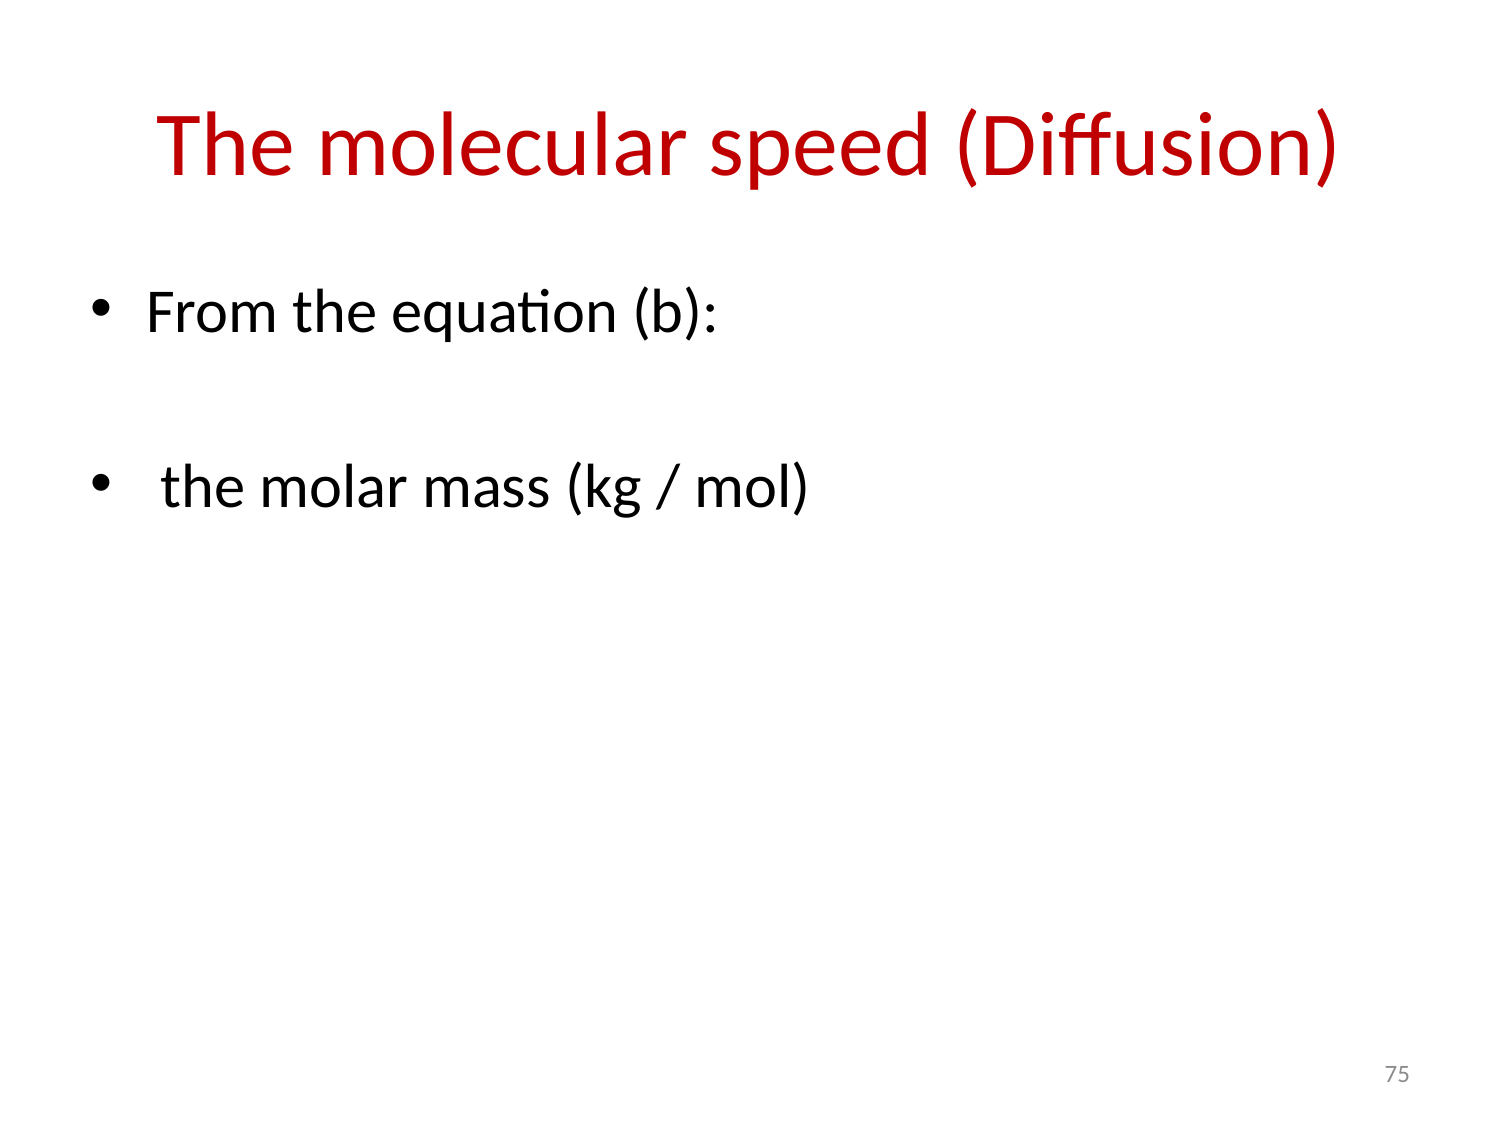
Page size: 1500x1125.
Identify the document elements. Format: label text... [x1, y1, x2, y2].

slide_number 75 [1074, 1042, 1425, 1103]
title The molecular speed (Diffusion) [75, 45, 1425, 233]
